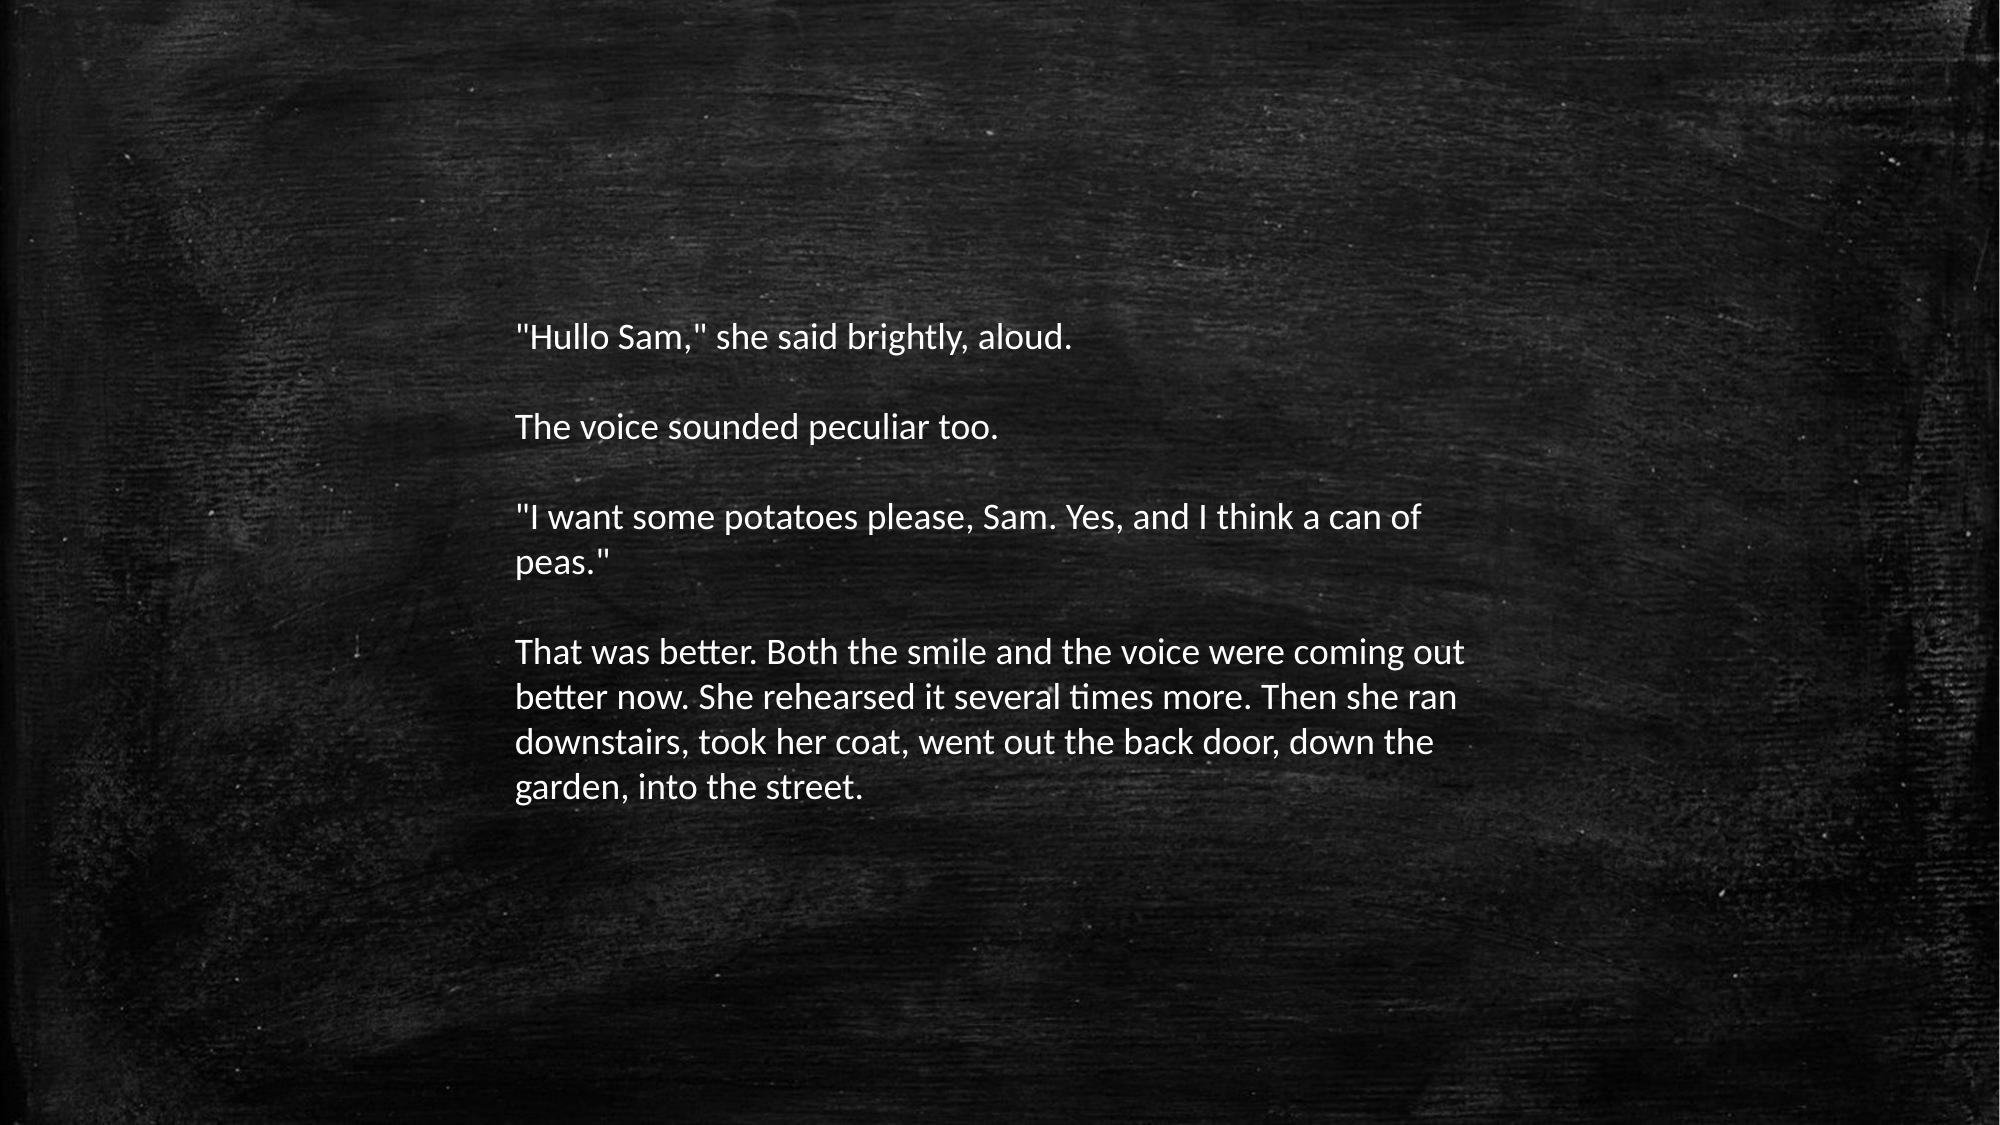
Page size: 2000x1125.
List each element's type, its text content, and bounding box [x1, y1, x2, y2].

picture [0, 0, 2000, 1125]
text_box "Hullo Sam," she said brightly, aloud. The voice sounded peculiar too. "I want some potatoes please, Sam. Yes, and I think a can of peas." That was better. Both the smile and the voice were coming out better now. She rehearsed it several times more. Then she ran downstairs, took her coat, went out the back door, down the garden, into the street. [500, 304, 1500, 815]
